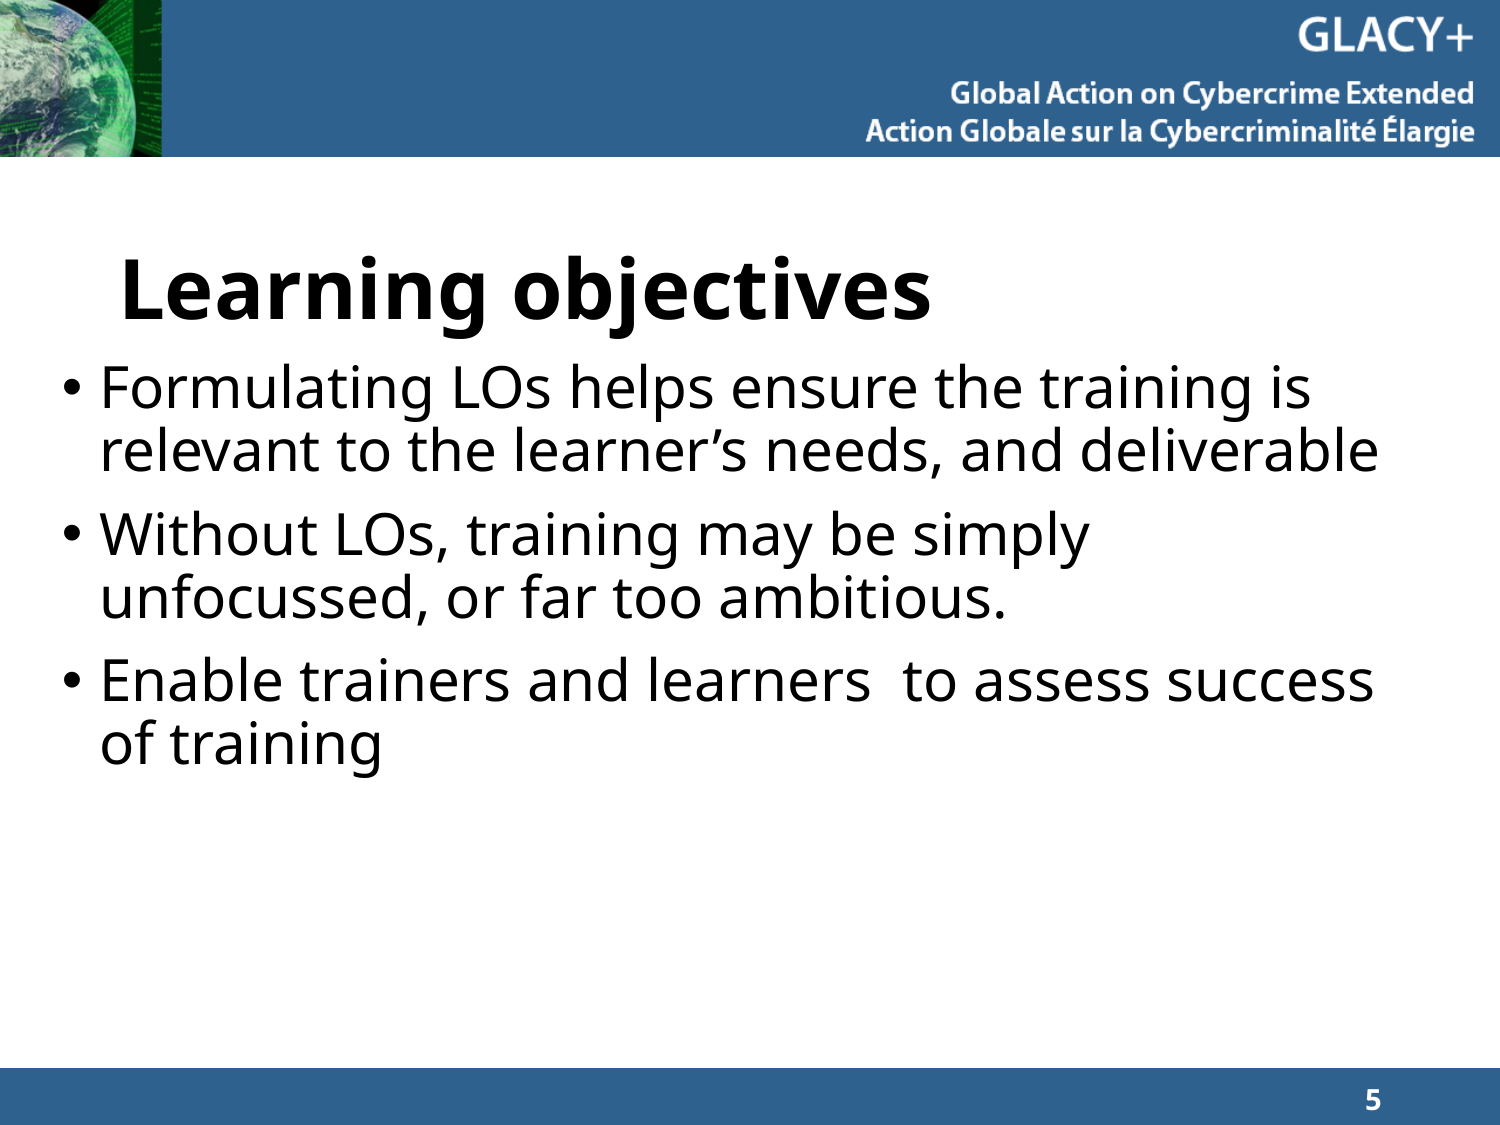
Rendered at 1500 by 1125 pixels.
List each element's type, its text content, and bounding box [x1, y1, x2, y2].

slide_number 5 [1059, 1071, 1397, 1125]
title Learning objectives [103, 197, 1397, 350]
picture [0, 0, 1500, 157]
list Formulating LOs helps ensure the training is relevant to the learner’s needs, and deliverable Without LOs, training may be simply unfocussed, or far too ambitious. Enable trainers and learners to assess success of training [46, 350, 1397, 1094]
